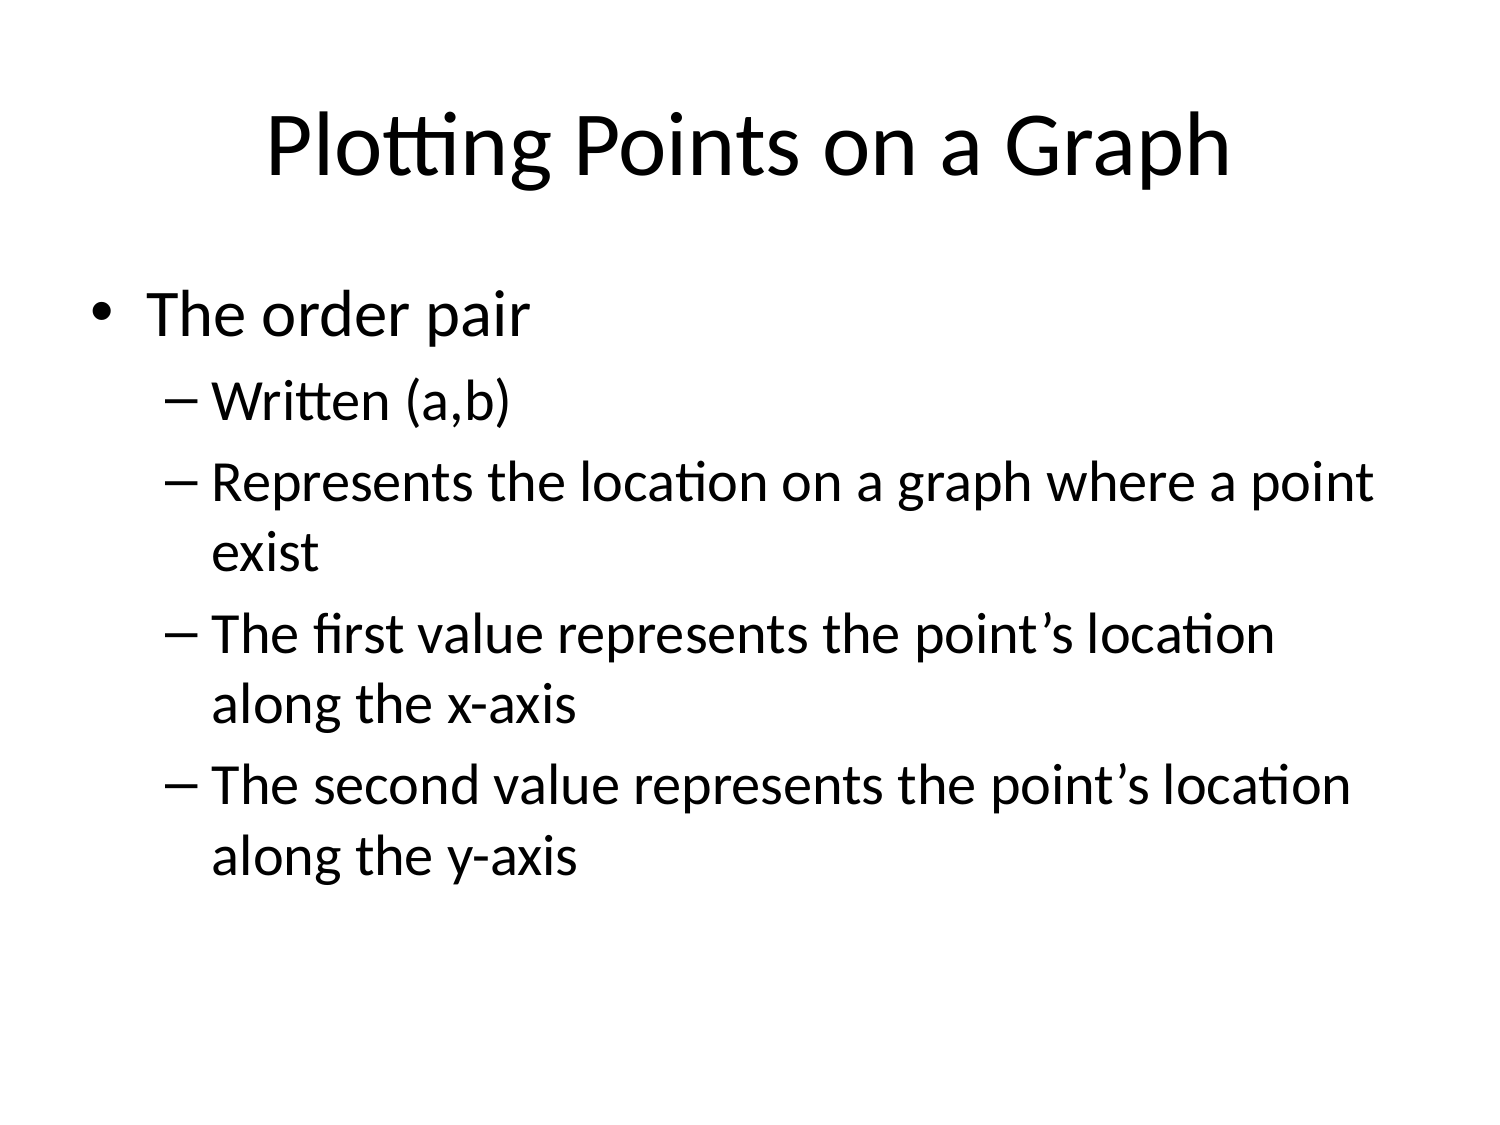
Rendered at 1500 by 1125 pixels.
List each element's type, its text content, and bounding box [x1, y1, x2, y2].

title Plotting Points on a Graph [75, 45, 1425, 233]
list The order pair Written (a,b) Represents the location on a graph where a point exist The first value represents the point’s location along the x-axis The second value represents the point’s location along the y-axis [75, 262, 1425, 1005]
